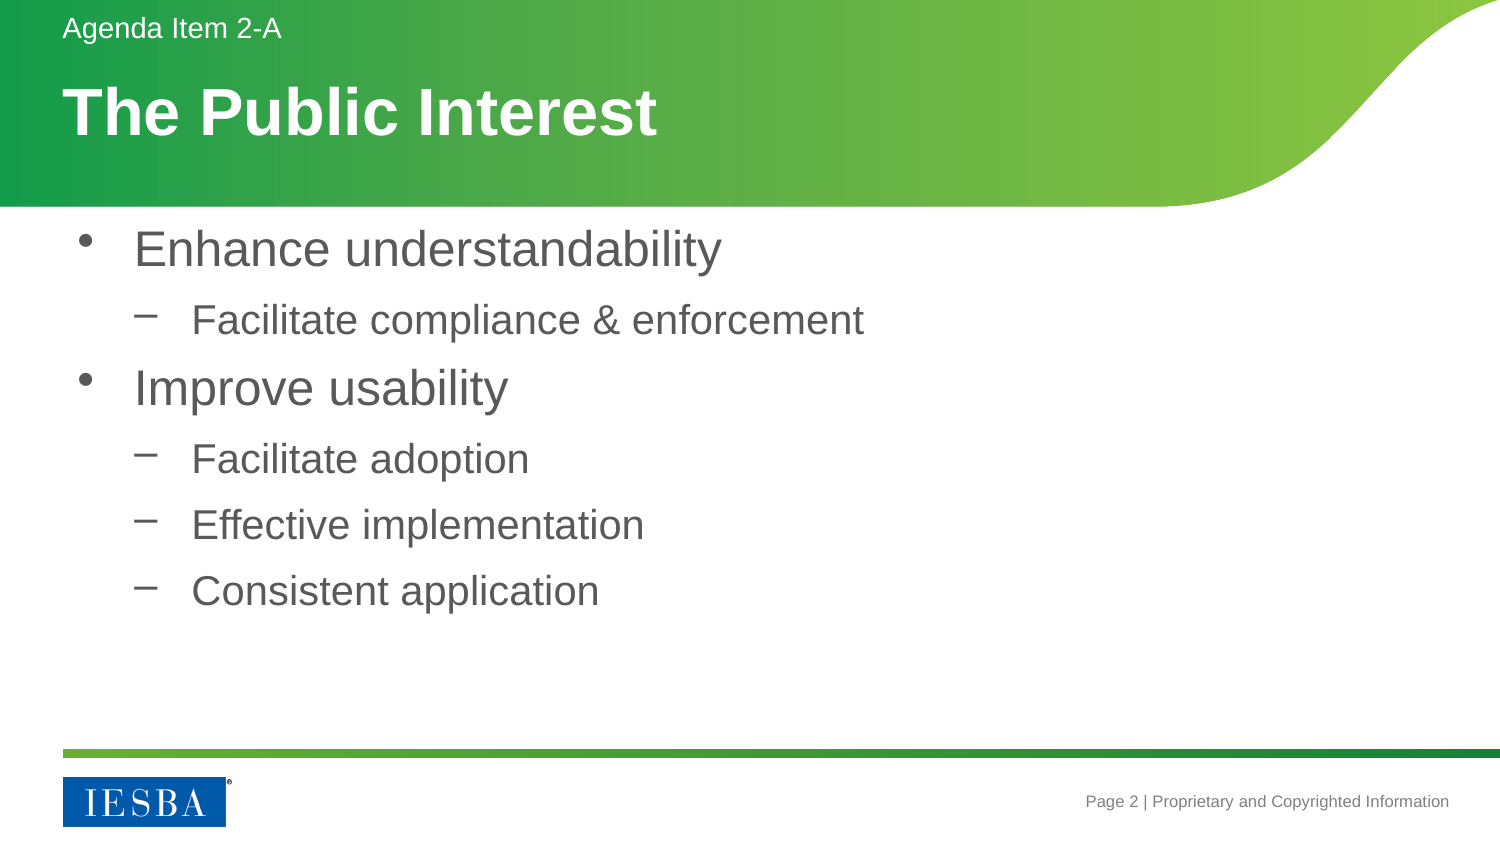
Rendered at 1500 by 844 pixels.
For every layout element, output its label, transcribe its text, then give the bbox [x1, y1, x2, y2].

subtitle Agenda Item 2-A [62, 9, 500, 38]
list Enhance understandability Facilitate compliance & enforcement Improve usability Facilitate adoption Effective implementation Consistent application [62, 209, 1450, 724]
picture [0, 0, 1500, 207]
picture [63, 777, 232, 827]
title The Public Interest [62, 75, 1300, 142]
